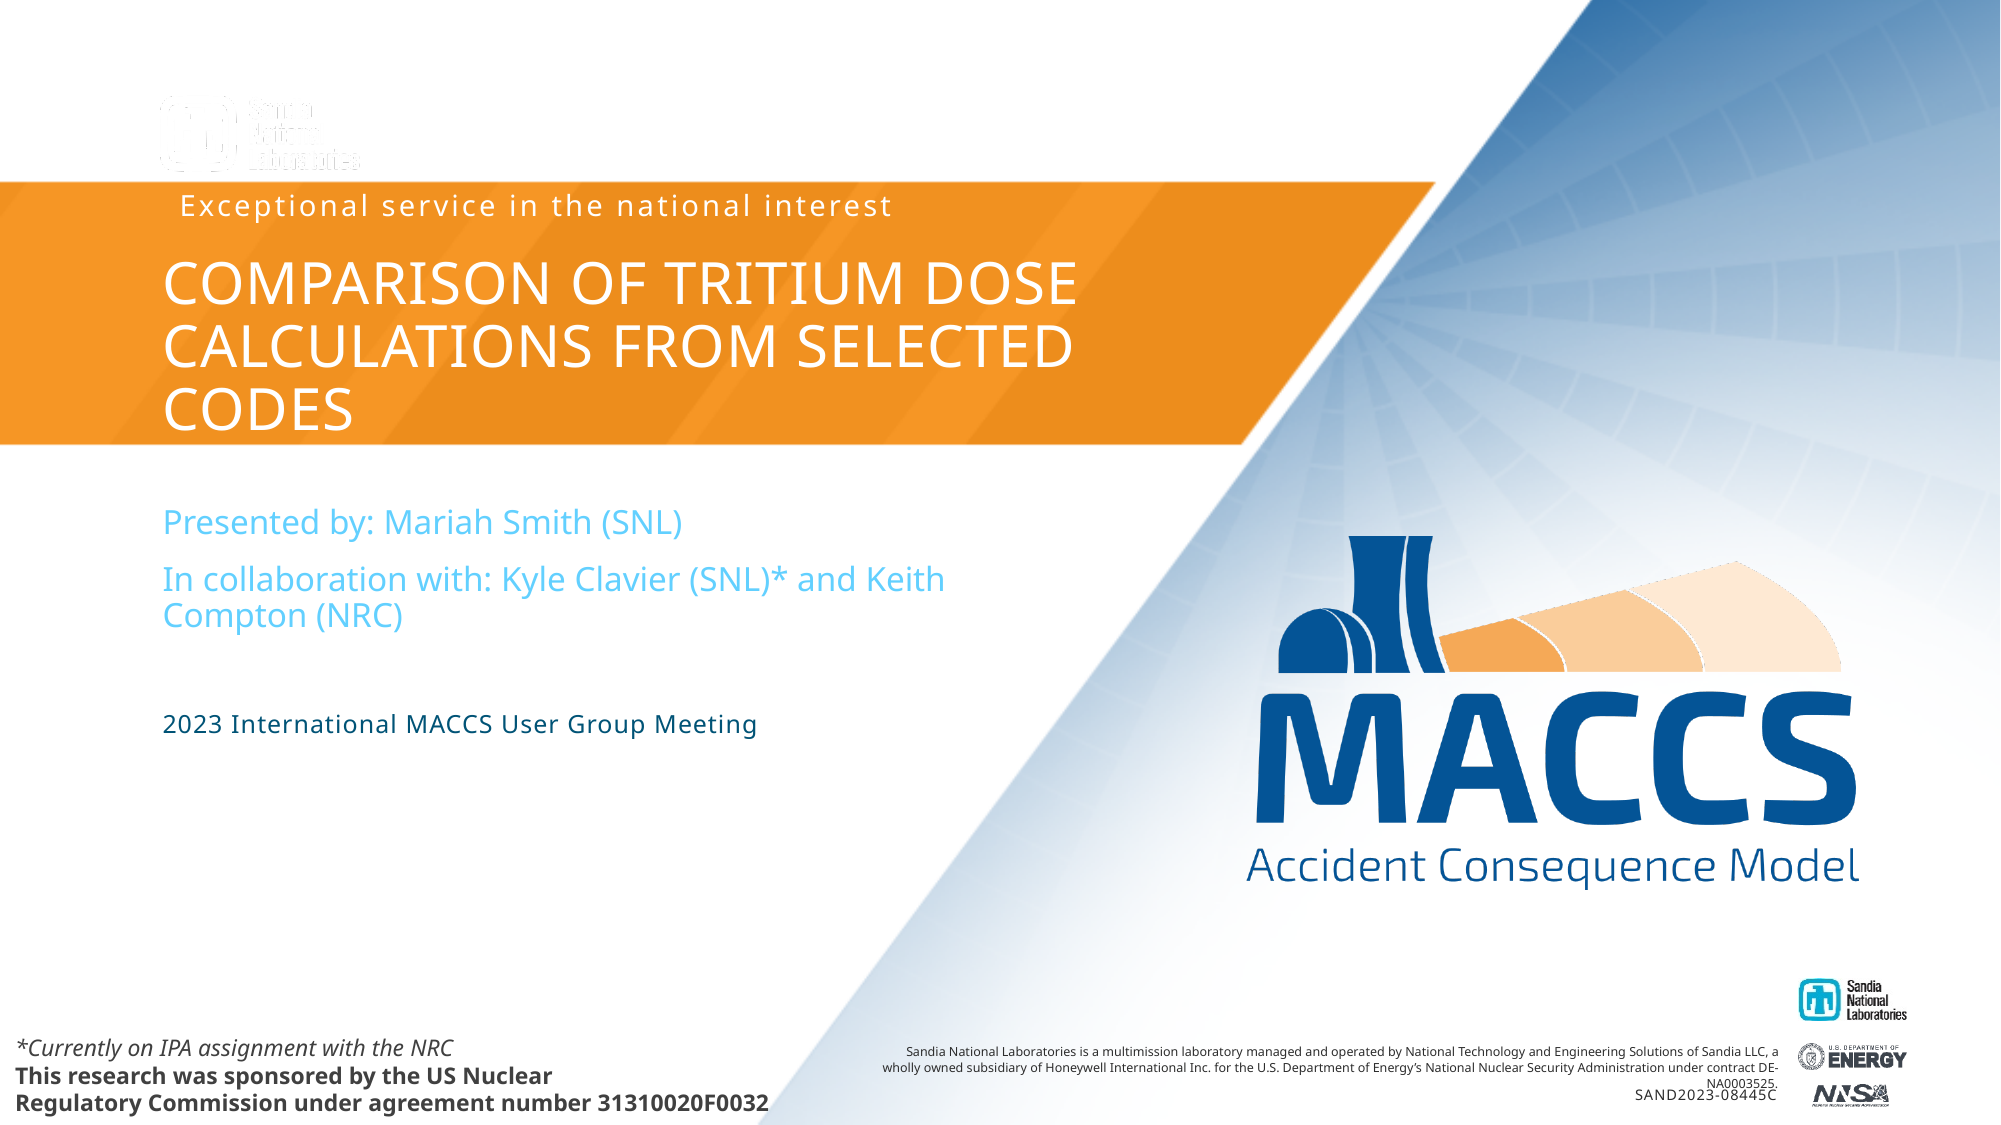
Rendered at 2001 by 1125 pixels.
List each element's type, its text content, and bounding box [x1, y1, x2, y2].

list 2023 International MACCS User Group Meeting [162, 711, 940, 822]
subtitle Presented by: Mariah Smith (SNL) In collaboration with: Kyle Clavier (SNL)* and Keith Compton (NRC) [162, 532, 1023, 642]
text_box *Currently on IPA assignment with the NRC This research was sponsored by the US Nuclear Regulatory Commission under agreement number 31310020F0032 [0, 1026, 793, 1124]
title Comparison of Tritium DOSE Calculations FROM Selected Codes [162, 226, 1174, 443]
list SAND2023-08445C [1431, 1087, 1777, 1108]
picture [0, 0, 2001, 1125]
